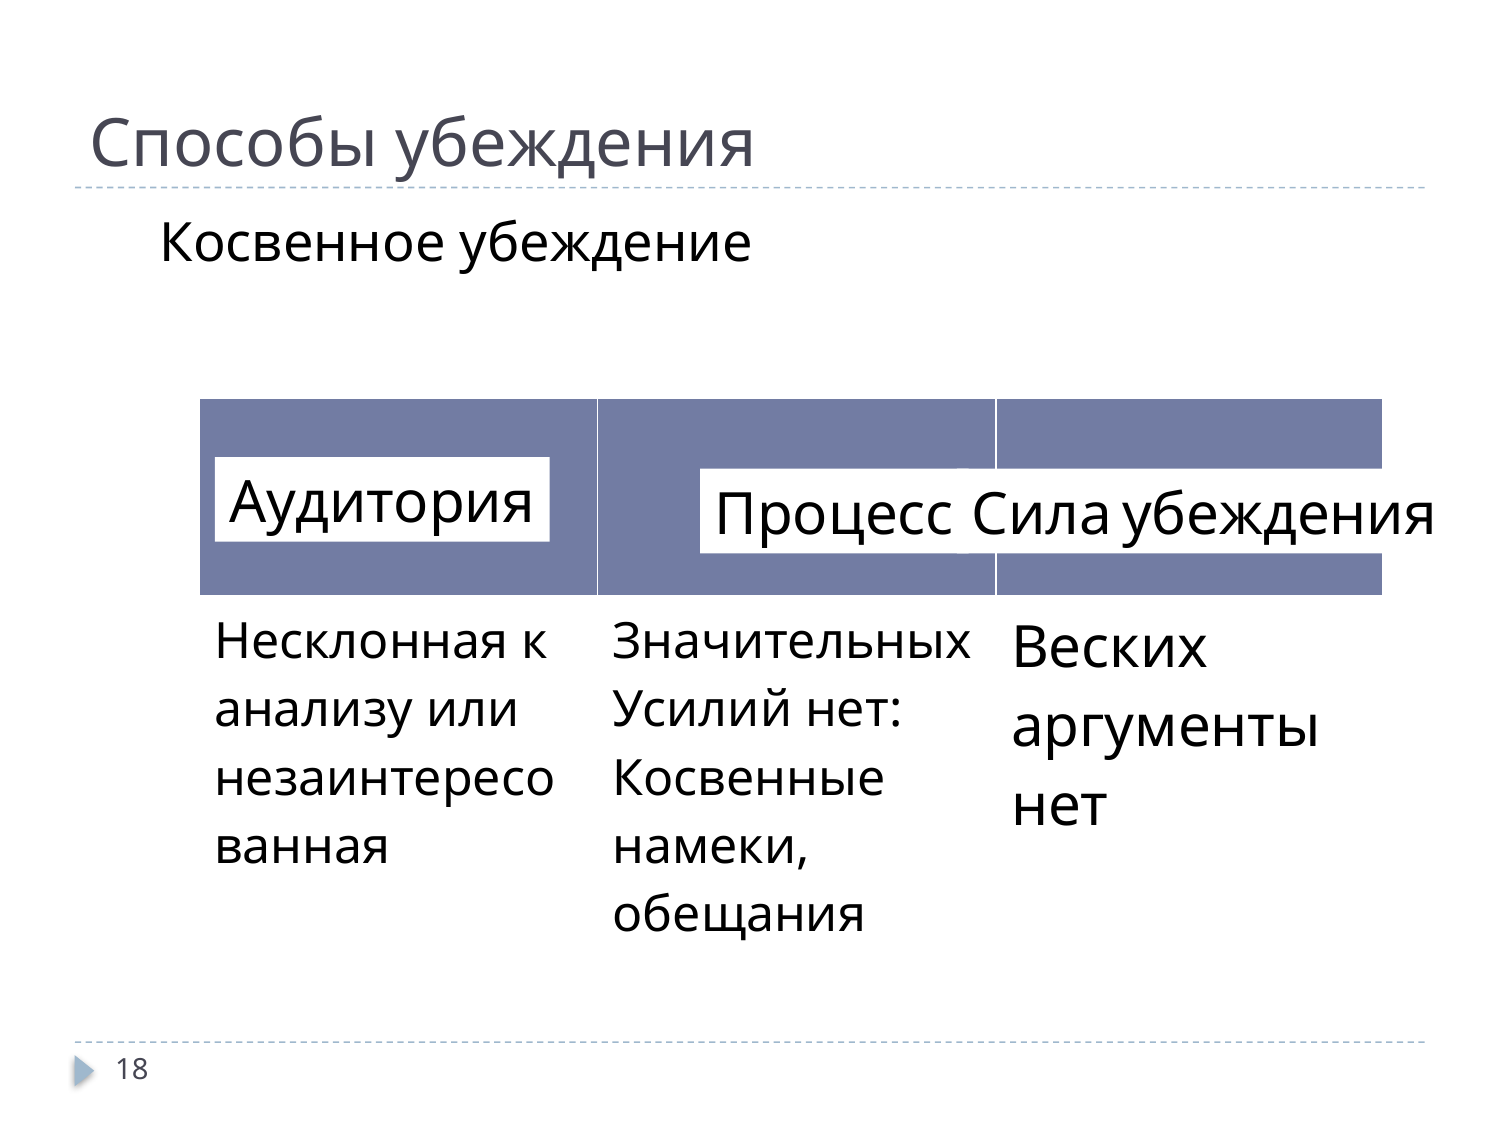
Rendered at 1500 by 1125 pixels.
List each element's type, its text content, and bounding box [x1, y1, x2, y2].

table_header [200, 399, 597, 595]
text_box Процесс [700, 468, 956, 554]
slide_number 18 [100, 1042, 426, 1103]
text_box Аудитория [214, 457, 550, 542]
table_header [997, 399, 1382, 468]
table_header [997, 554, 1382, 595]
list Косвенное убеждение [75, 200, 1425, 1010]
table_cell Несклонная к анализу или незаинтересованная [200, 600, 597, 953]
text_box [1171, 554, 1180, 577]
title Способы убеждения [75, 24, 1425, 188]
text_box Сила убеждения [956, 468, 1452, 554]
table_cell Значительных Усилий нет: Косвенные намеки, обещания [598, 600, 995, 953]
table_cell Веских аргументы нет [997, 600, 1382, 953]
table_header [598, 399, 995, 595]
